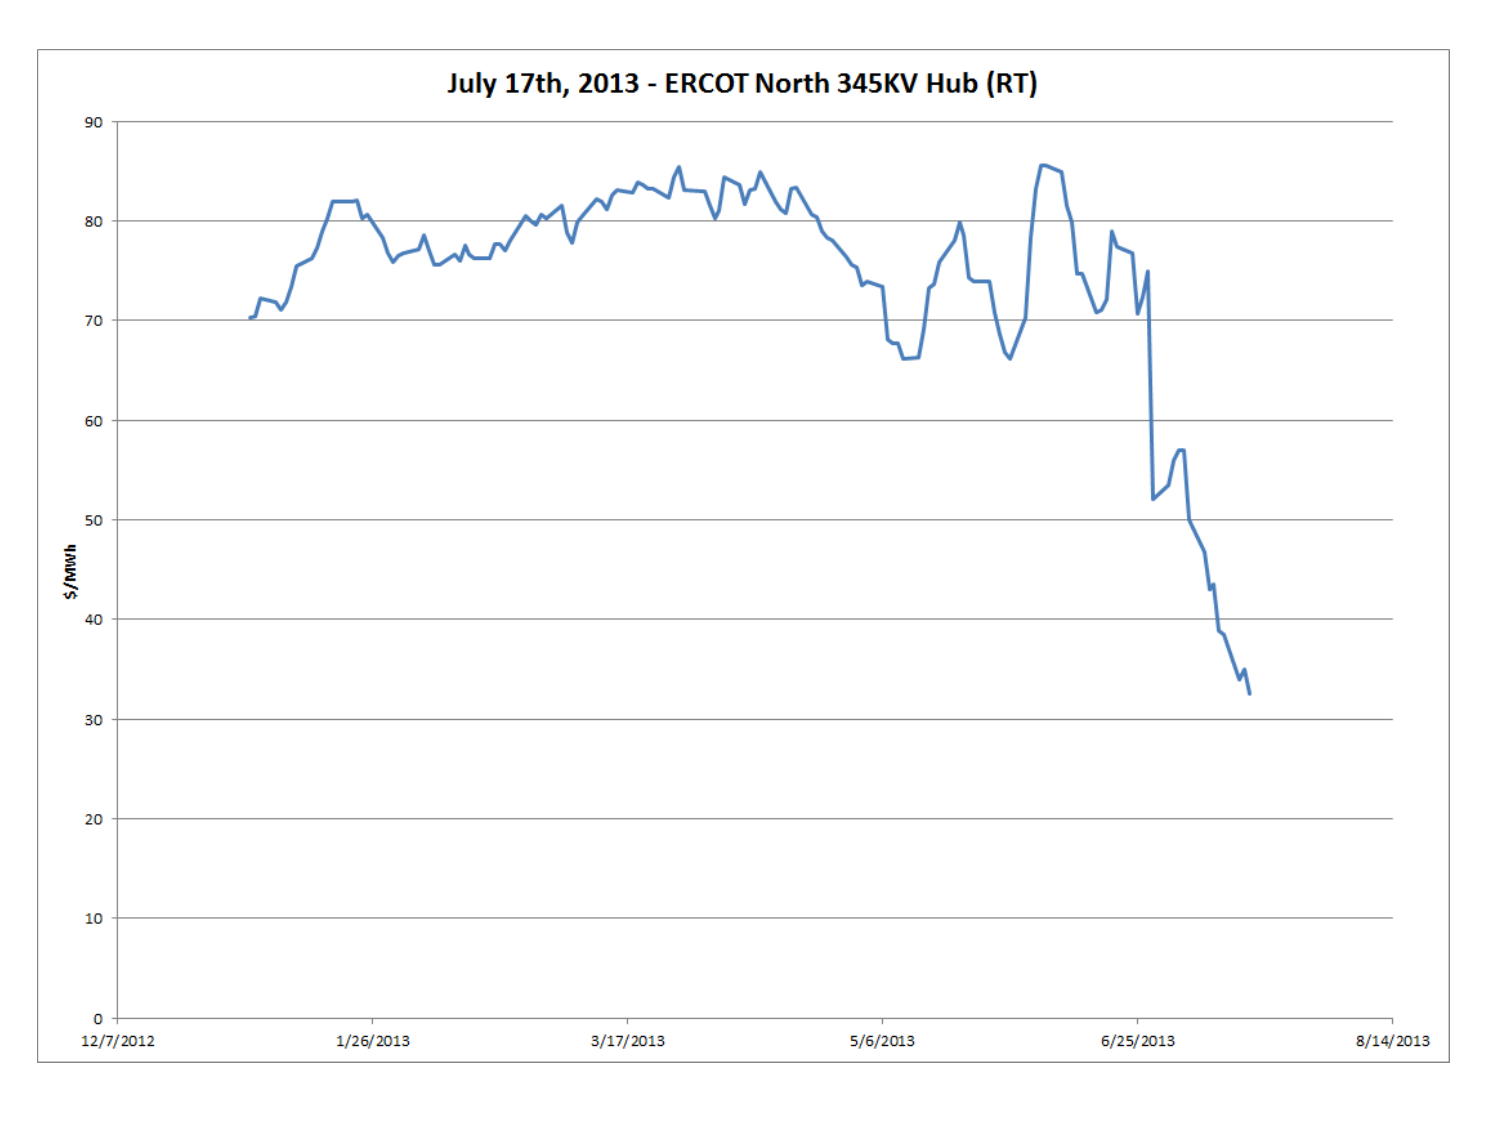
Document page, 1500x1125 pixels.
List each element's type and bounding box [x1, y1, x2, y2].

picture [37, 48, 1451, 1063]
